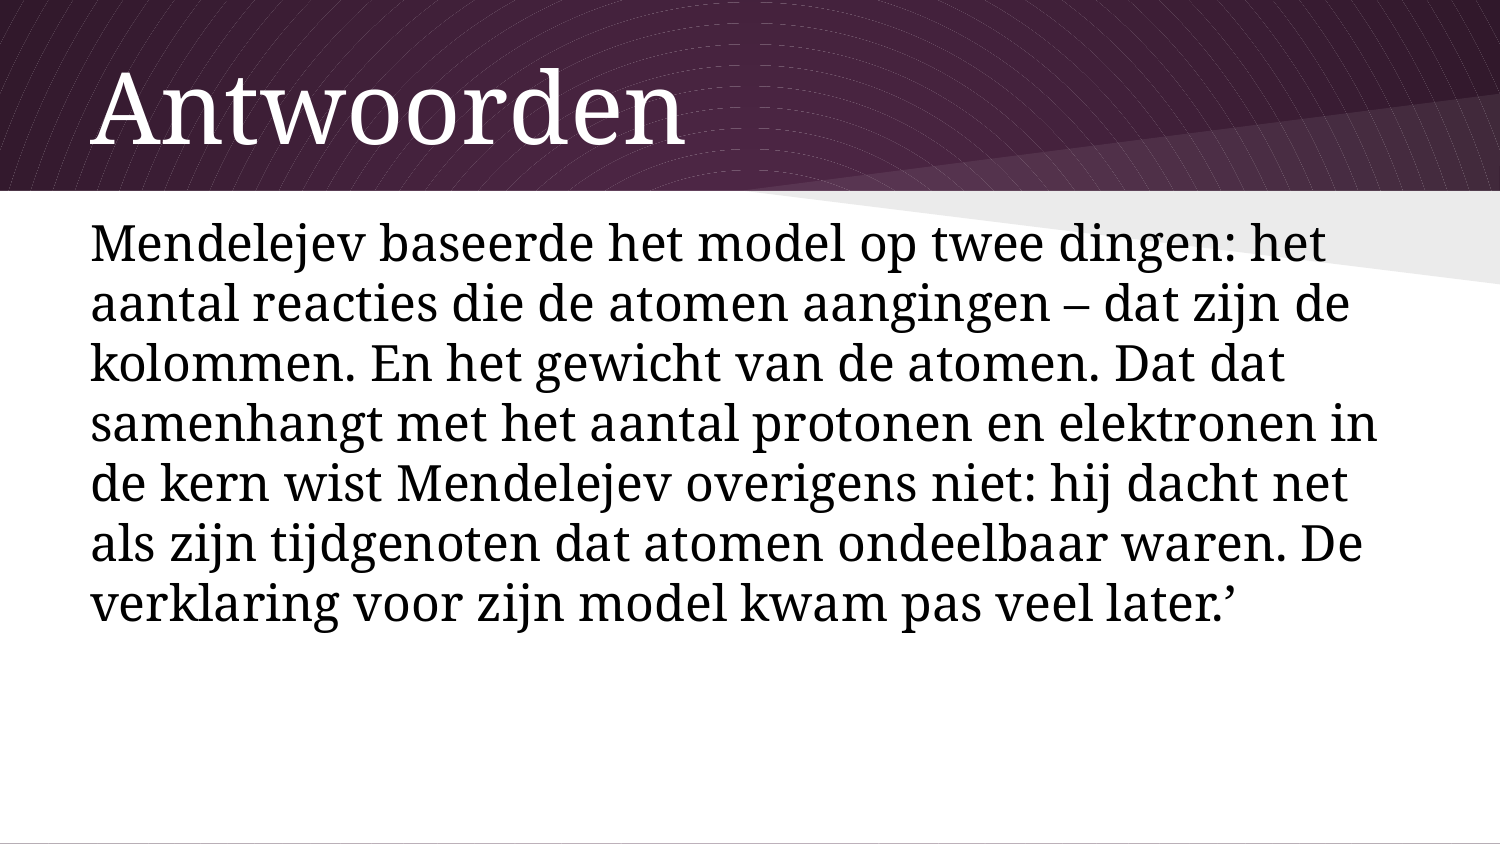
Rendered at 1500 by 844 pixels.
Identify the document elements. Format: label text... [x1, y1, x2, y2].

list Mendelejev baseerde het model op twee dingen: het aantal reacties die de atomen aangingen – dat zijn de kolommen. En het gewicht van de atomen. Dat dat samenhangt met het aantal protonen en elektronen in de kern wist Mendelejev overigens niet: hij dacht net als zijn tijdgenoten dat atomen ondeelbaar waren. De verklaring voor zijn model kwam pas veel later.’ [75, 196, 1425, 808]
title Antwoorden [75, 33, 1425, 175]
